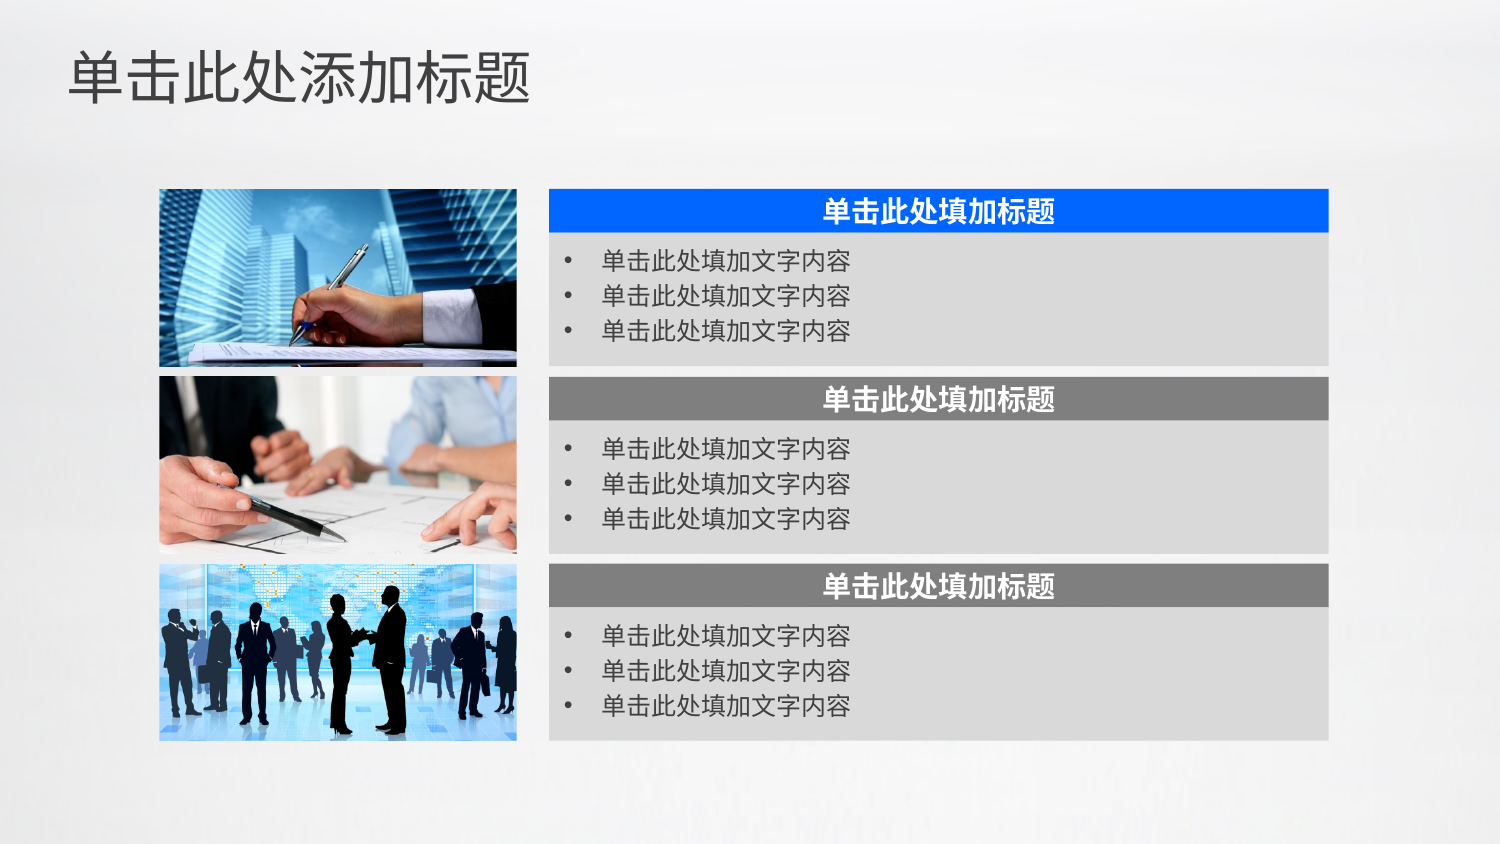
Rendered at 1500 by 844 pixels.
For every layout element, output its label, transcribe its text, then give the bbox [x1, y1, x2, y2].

picture [0, 0, 1500, 844]
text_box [548, 376, 1330, 555]
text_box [548, 188, 1330, 367]
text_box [548, 563, 1330, 741]
text_box 单击此处添加标题 [51, 33, 597, 127]
